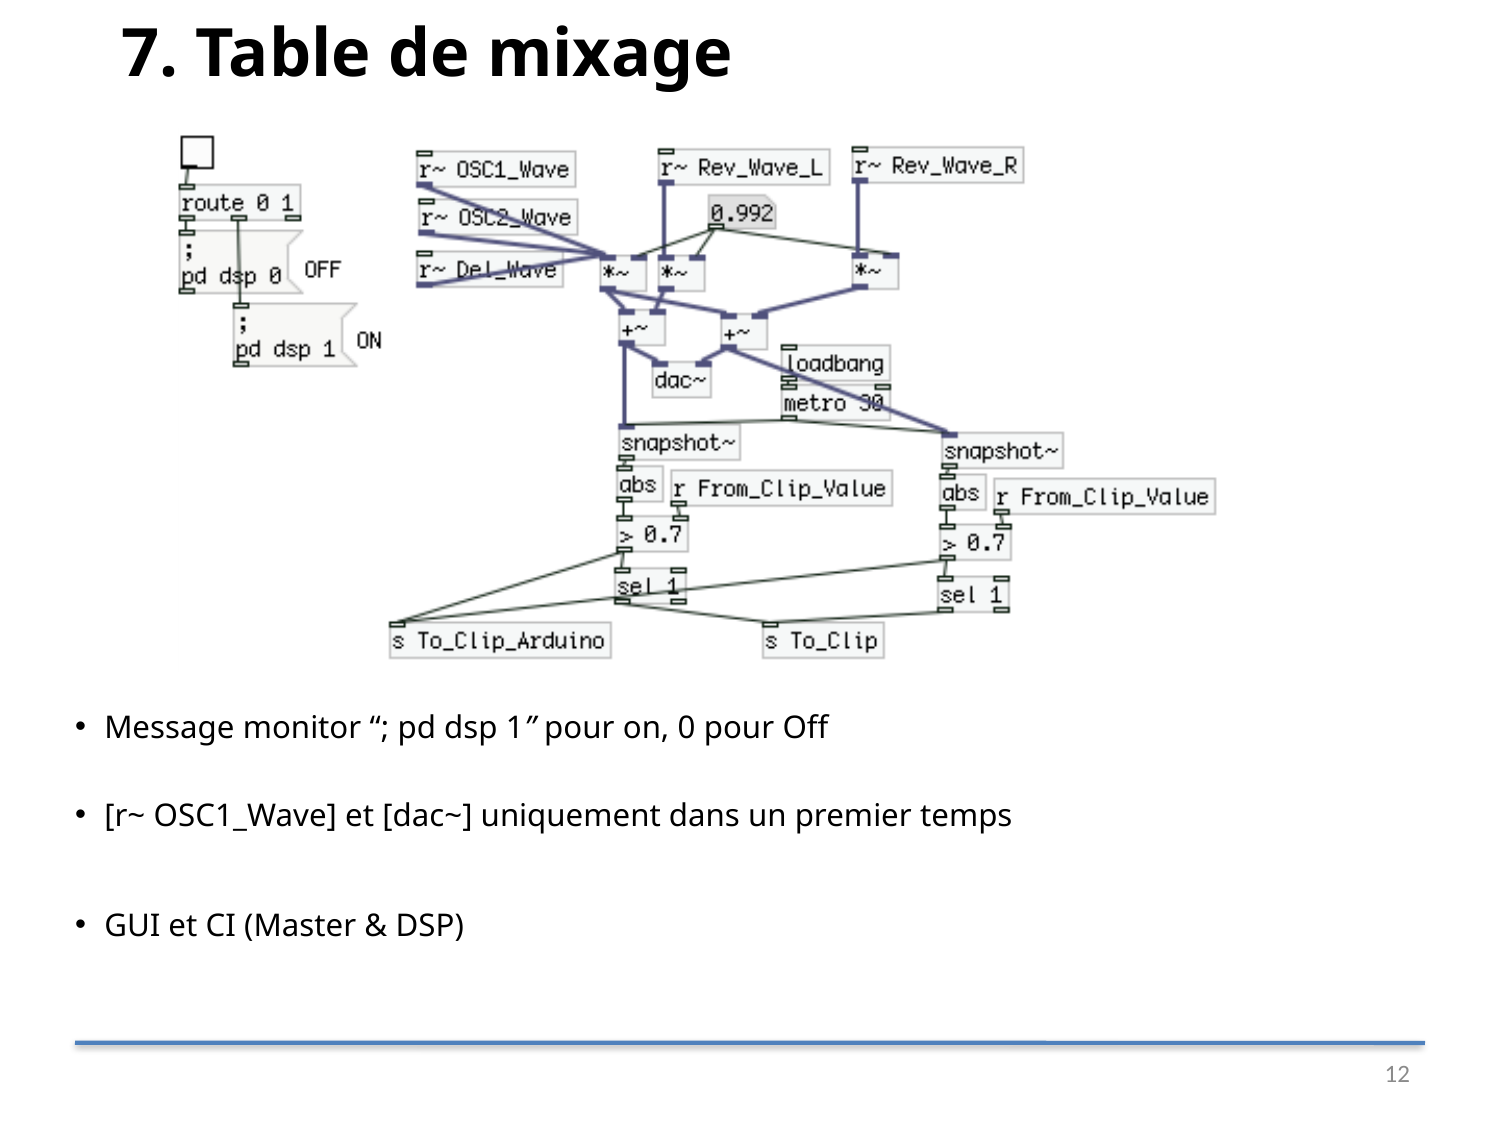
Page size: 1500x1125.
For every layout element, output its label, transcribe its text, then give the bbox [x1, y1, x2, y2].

slide_number 12 [1074, 1042, 1425, 1103]
text_box 7. Table de mixage [106, 2, 1382, 102]
list Message monitor “; pd dsp 1” pour on, 0 pour Off [r~ OSC1_Wave] et [dac~] uniquement dans un premier temps GUI et CI (Master & DSP) [60, 699, 1436, 755]
picture [176, 127, 1249, 673]
